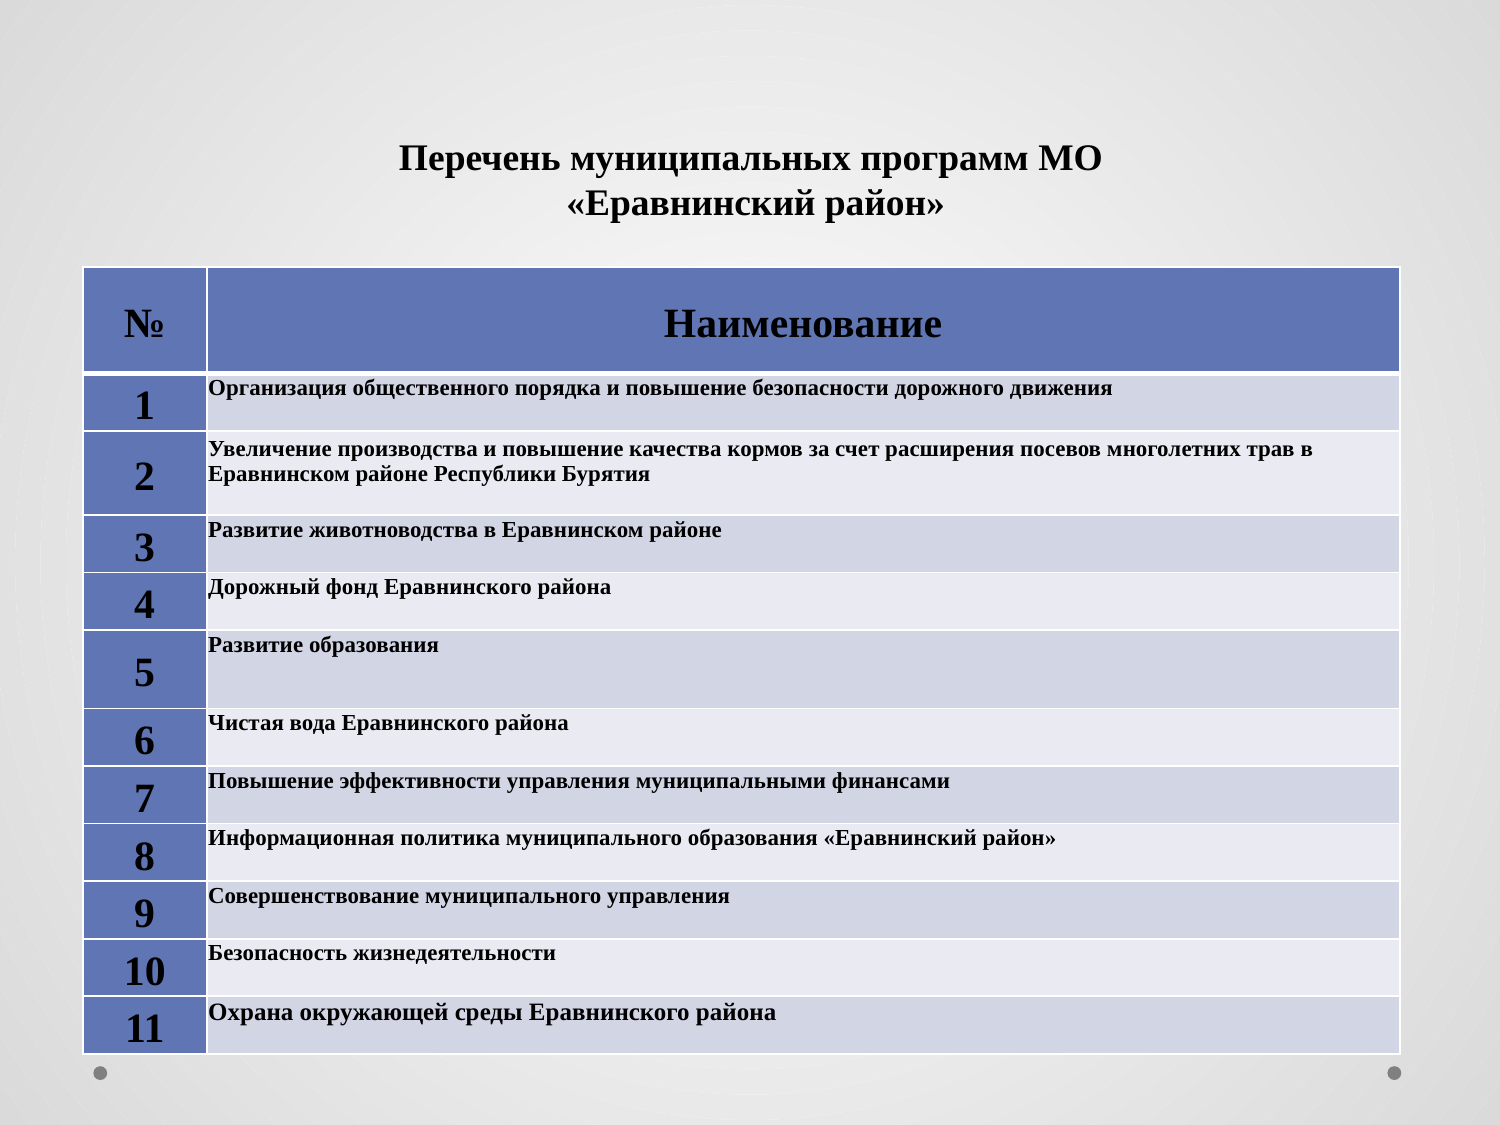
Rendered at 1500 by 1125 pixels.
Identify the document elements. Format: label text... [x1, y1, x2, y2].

table_cell Увеличение производства и повышение качества кормов за счет расширения посевов многолетних трав в Еравнинском районе Республики Бурятия [208, 432, 1399, 514]
table_cell 11 [84, 997, 206, 1053]
table_cell Повышение эффективности управления муниципальными финансами [208, 767, 1399, 823]
table_cell Организация общественного порядка и повышение безопасности дорожного движения [208, 376, 1399, 430]
table_cell 9 [84, 882, 206, 938]
table_cell 4 [84, 573, 206, 629]
table_header Наименование [208, 268, 1399, 371]
table_cell Развитие животноводства в Еравнинском районе [208, 516, 1399, 572]
text_box Перечень муниципальных программ МО «Еравнинский район» [112, 125, 1400, 231]
table_cell Информационная политика муниципального образования «Еравнинский район» [208, 824, 1399, 880]
table_cell 1 [84, 376, 206, 430]
table_cell Дорожный фонд Еравнинского района [208, 573, 1399, 629]
table_cell 2 [84, 432, 206, 514]
table_cell 3 [84, 516, 206, 572]
table_cell 6 [84, 709, 206, 765]
table_cell 7 [84, 767, 206, 823]
table_cell 5 [84, 631, 206, 708]
table_cell Совершенствование муниципального управления [208, 882, 1399, 938]
table_cell Развитие образования [208, 631, 1399, 708]
table_header № [84, 268, 206, 371]
table_cell Охрана окружающей среды Еравнинского района [208, 997, 1399, 1053]
table_cell 8 [84, 824, 206, 880]
table_cell Безопасность жизнедеятельности [208, 940, 1399, 995]
table_cell 10 [84, 940, 206, 995]
table_cell Чистая вода Еравнинского района [208, 709, 1399, 765]
